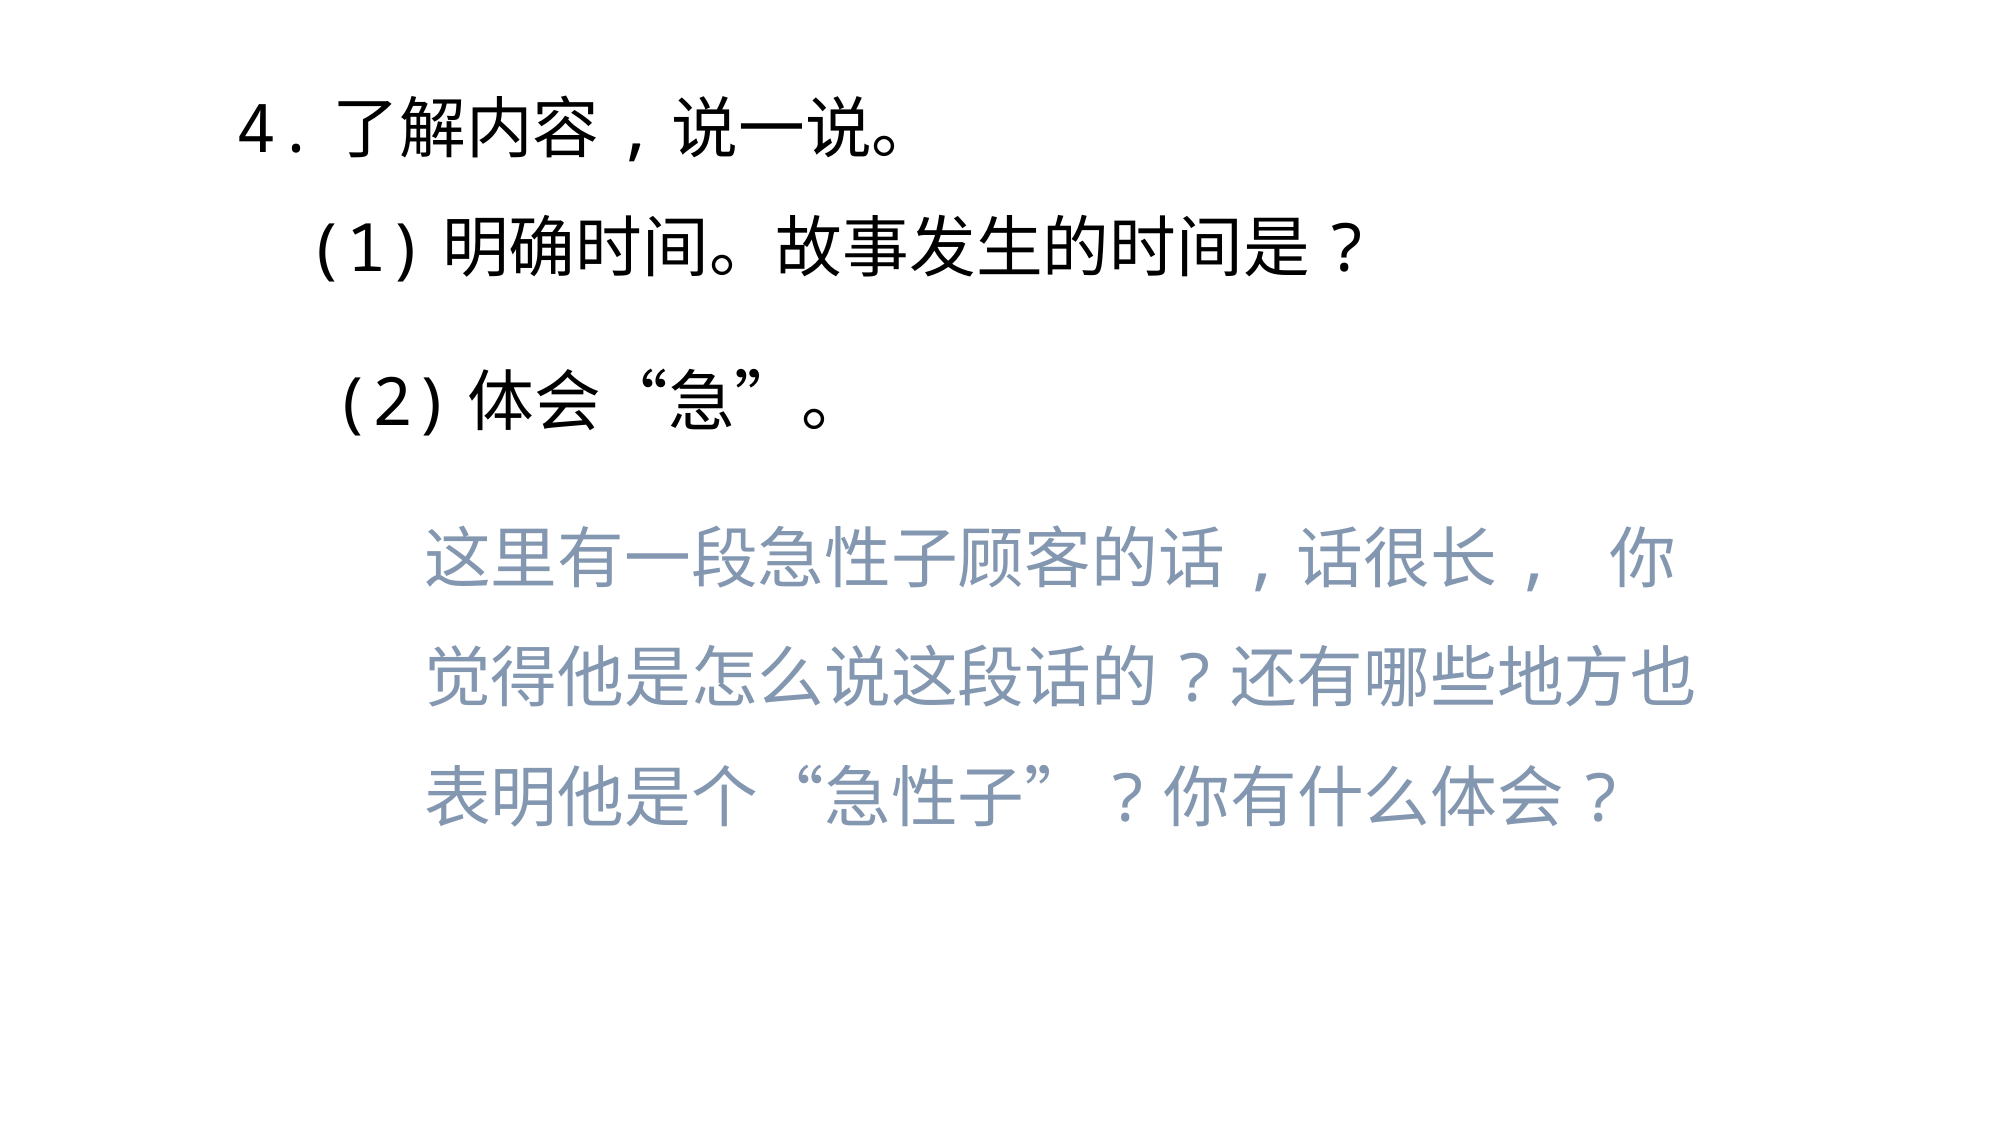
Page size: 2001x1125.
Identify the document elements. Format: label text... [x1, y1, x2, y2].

text_box (1)明确时间。故事发生的时间是? [251, 197, 1381, 293]
text_box (2)体会“急”。 [277, 337, 1730, 447]
text_box 4.了解内容,说一说。 [222, 78, 954, 173]
text_box 这里有一段急性子顾客的话,话很长, 你觉得他是怎么说这段话的?还有哪些地方也表明他是个“急性子”?你有什么体会? [409, 467, 1745, 843]
